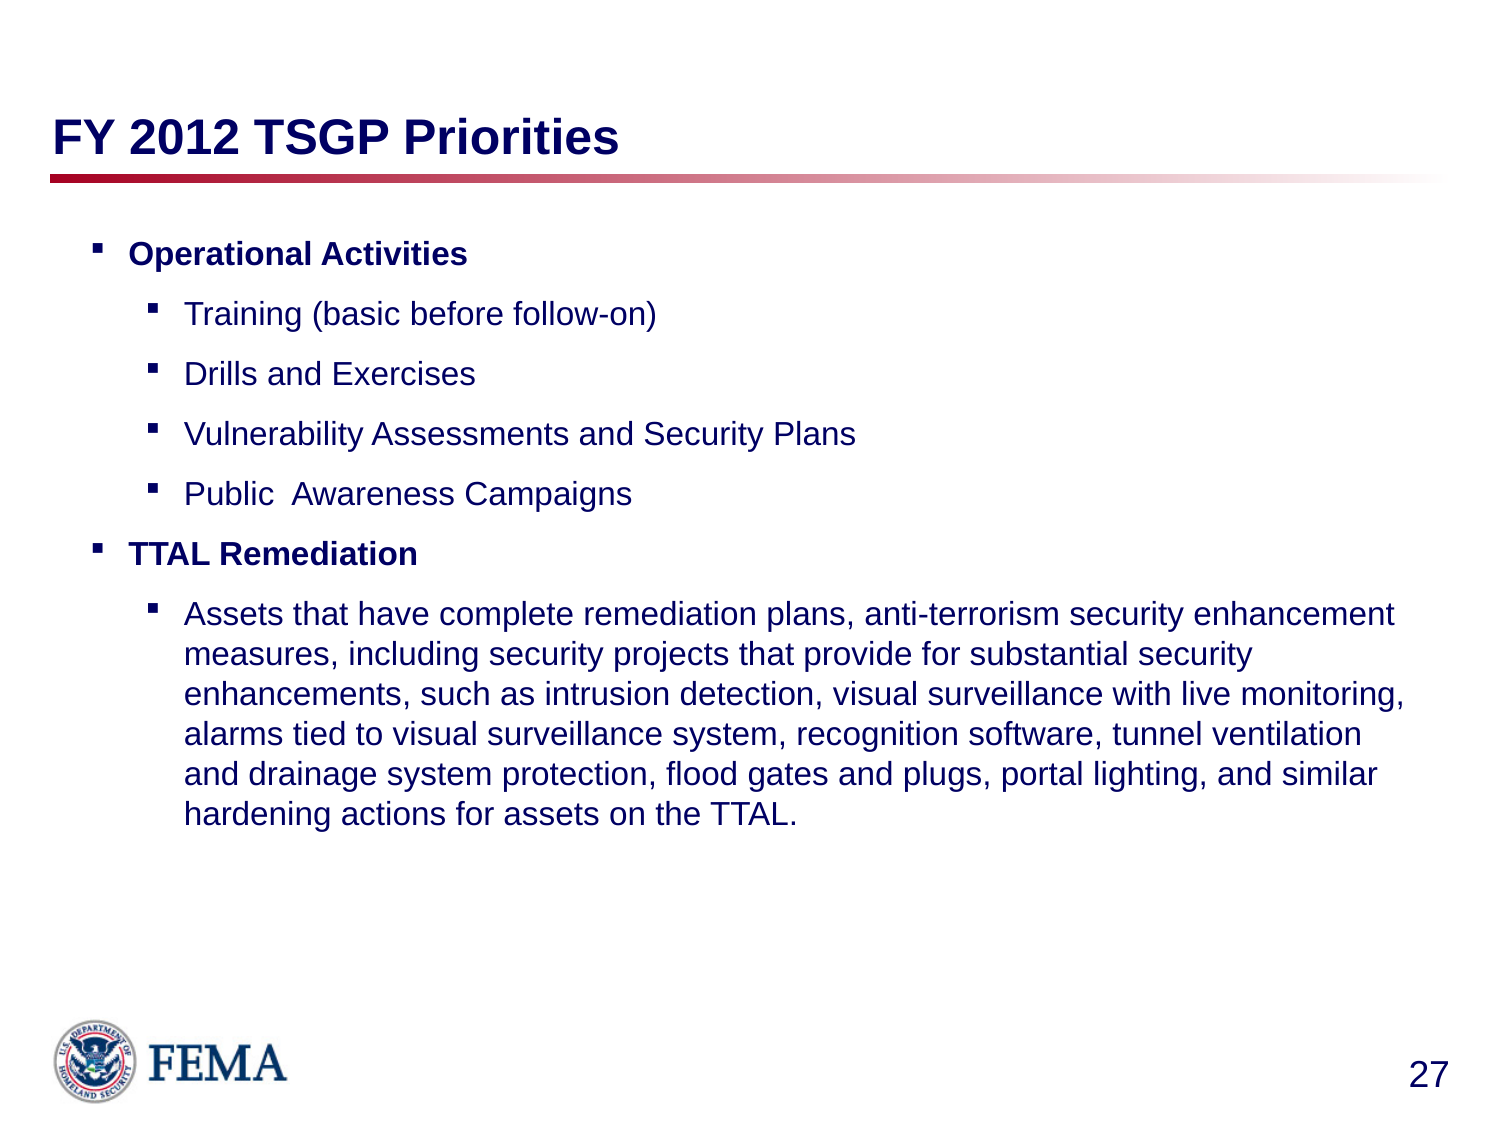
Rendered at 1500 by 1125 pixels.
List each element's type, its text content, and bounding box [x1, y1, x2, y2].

title FY 2012 TSGP Priorities [36, 0, 1435, 173]
list Operational Activities Training (basic before follow-on) Drills and Exercises Vulnerability Assessments and Security Plans Public Awareness Campaigns TTAL Remediation Assets that have complete remediation plans, anti-terrorism security enhancement measures, including security projects that provide for substantial security enhancements, such as intrusion detection, visual surveillance with live monitoring, alarms tied to visual surveillance system, recognition software, tunnel ventilation and drainage system protection, flood gates and plugs, portal lighting, and similar hardening actions for assets on the TTAL. [74, 224, 1426, 968]
picture [51, 1017, 290, 1106]
slide_number 27 [1099, 1024, 1451, 1103]
